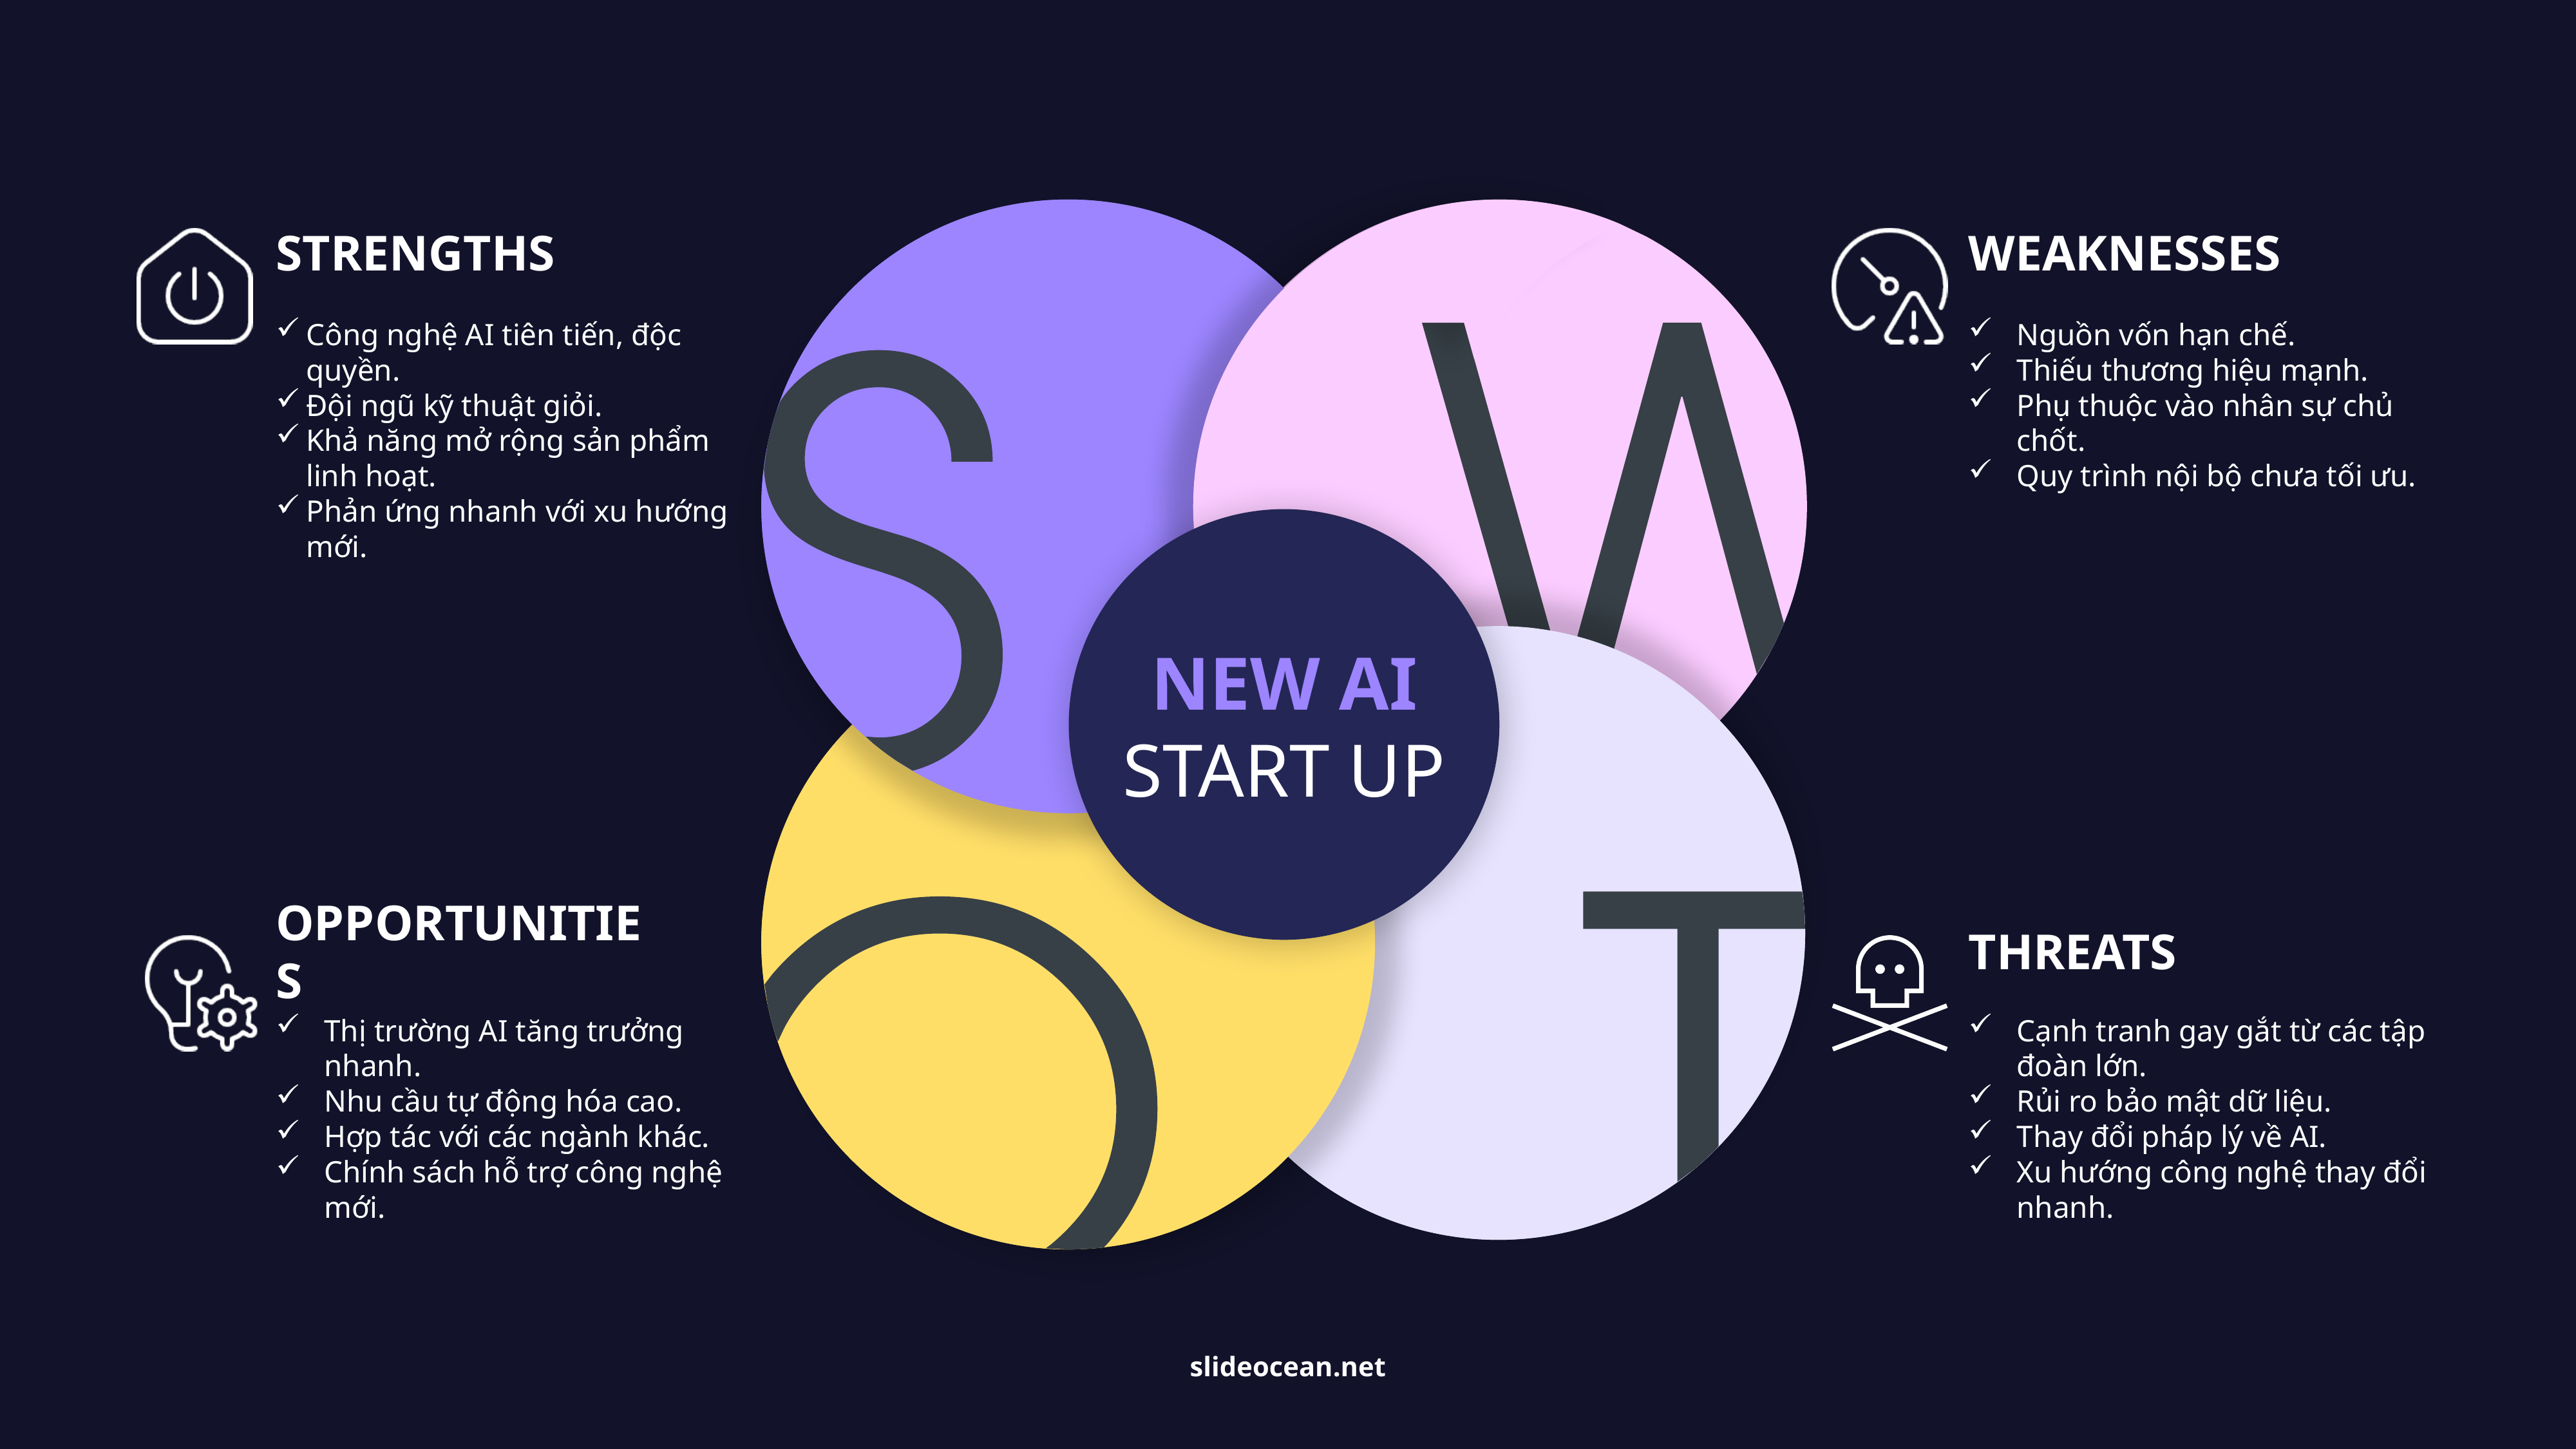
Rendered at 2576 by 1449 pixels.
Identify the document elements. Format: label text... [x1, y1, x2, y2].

text_box Cạnh tranh gay gắt từ các tập đoàn lớn. Rủi ro bảo mật dữ liệu. Thay đổi pháp lý về AI. Xu hướng công nghệ thay đổi nhanh. [1958, 1007, 2439, 1229]
text_box OPPORTUNITIES [266, 887, 668, 1007]
text_box Thị trường AI tăng trưởng nhanh. Nhu cầu tự động hóa cao. Hợp tác với các ngành khác. Chính sách hỗ trợ công nghệ mới. [266, 1007, 746, 1229]
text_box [761, 199, 1806, 1250]
text_box WEAKNESSES [1958, 218, 2325, 286]
picture [1832, 935, 1948, 1052]
picture [137, 228, 253, 345]
picture [145, 935, 261, 1052]
text_box Nguồn vốn hạn chế. Thiếu thương hiệu mạnh. Phụ thuộc vào nhân sự chủ chốt. Quy trình nội bộ chưa tối ưu. [1958, 310, 2439, 498]
text_box Công nghệ AI tiên tiến, độc quyền. Đội ngũ kỹ thuật giỏi. Khả năng mở rộng sản phẩm linh hoạt. Phản ứng nhanh với xu hướng mới. [266, 310, 746, 569]
text_box THREATS [1958, 916, 2325, 984]
text_box STRENGTHS [266, 218, 591, 286]
text_box slideocean.net [1180, 1345, 1396, 1387]
picture [1832, 228, 1948, 345]
